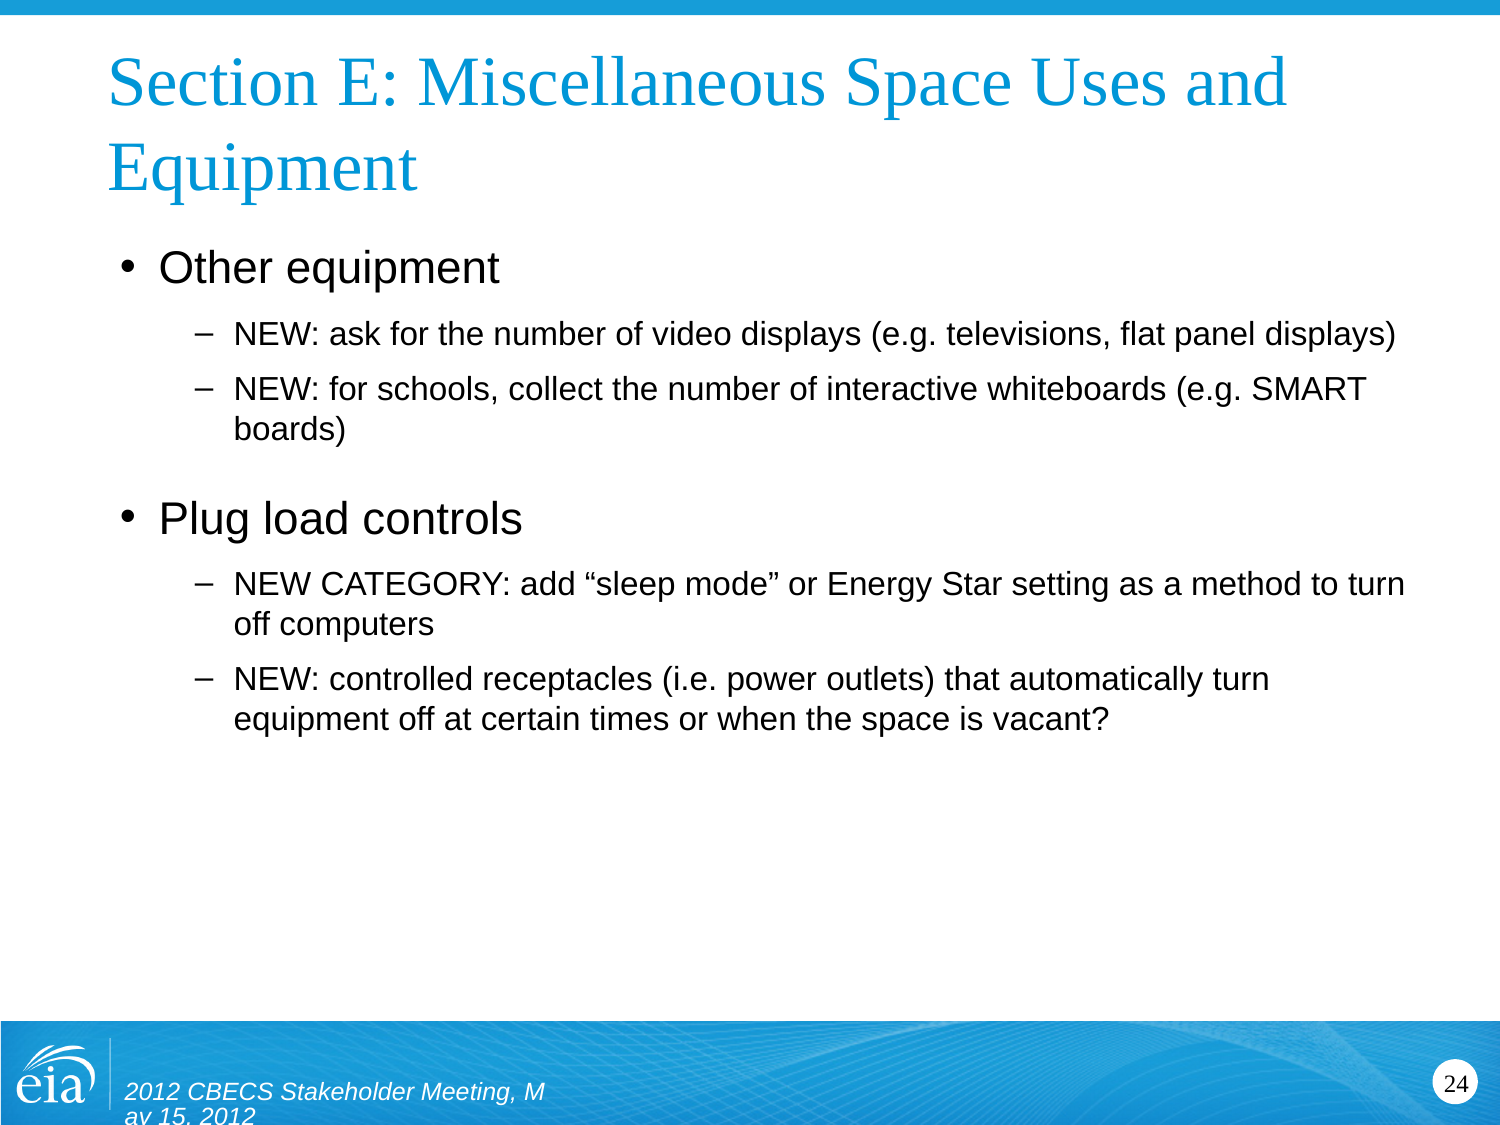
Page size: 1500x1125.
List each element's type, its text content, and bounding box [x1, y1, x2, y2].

list Other equipment NEW: ask for the number of video displays (e.g. televisions, flat panel displays) NEW: for schools, collect the number of interactive whiteboards (e.g. SMART boards) Plug load controls NEW CATEGORY: add “sleep mode” or Energy Star setting as a method to turn off computers NEW: controlled receptacles (i.e. power outlets) that automatically turn equipment off at certain times or when the space is vacant? [105, 230, 1425, 984]
picture [2, 1021, 1500, 1125]
footer 2012 CBECS Stakeholder Meeting, May 15, 2012 [109, 1048, 570, 1113]
title Section E: Miscellaneous Space Uses and Equipment [92, 24, 1413, 213]
slide_number 24 [1425, 1053, 1488, 1113]
